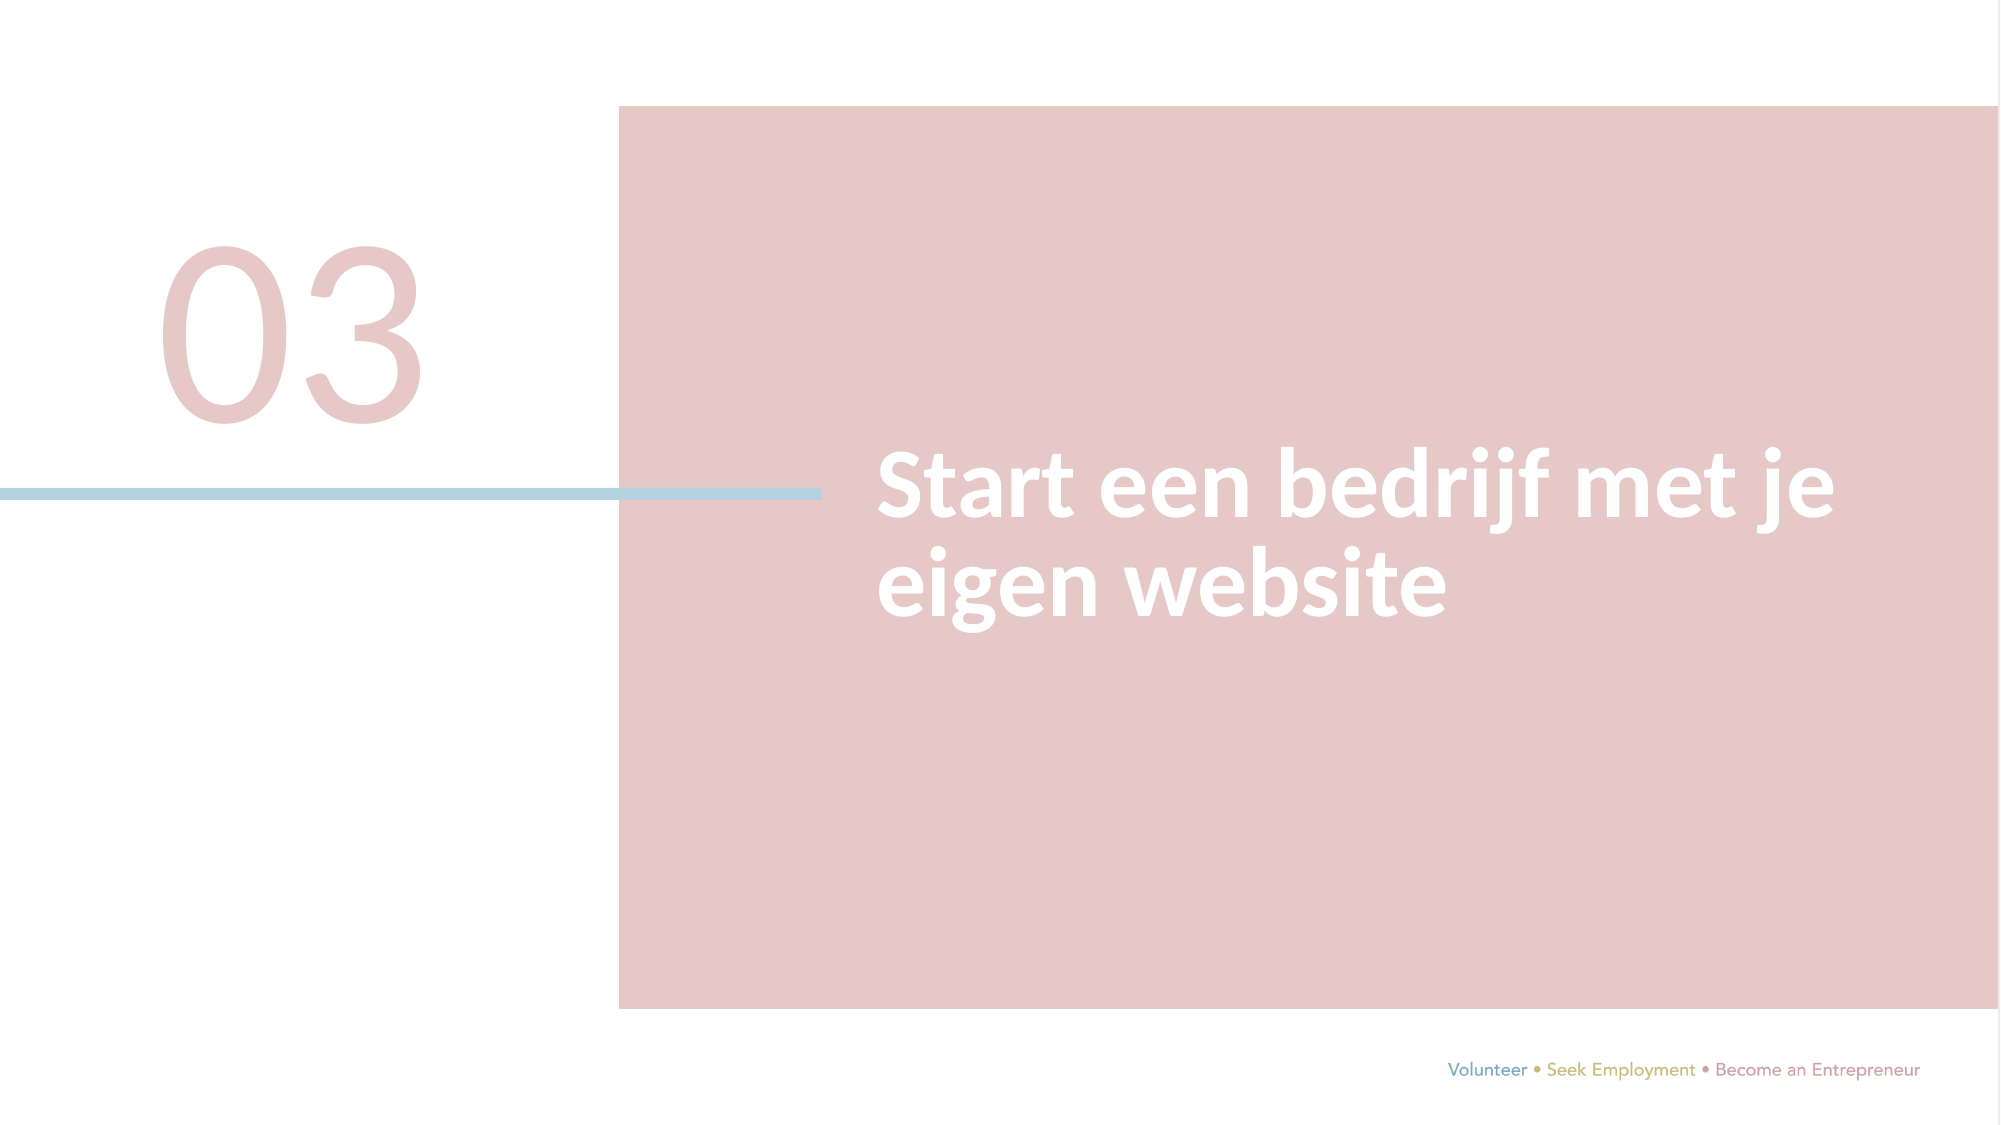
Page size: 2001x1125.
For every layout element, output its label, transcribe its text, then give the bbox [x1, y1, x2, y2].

list 03 [141, 180, 481, 277]
picture [1418, 1046, 1971, 1103]
list Start een bedrijf met je eigen website [861, 430, 1892, 951]
